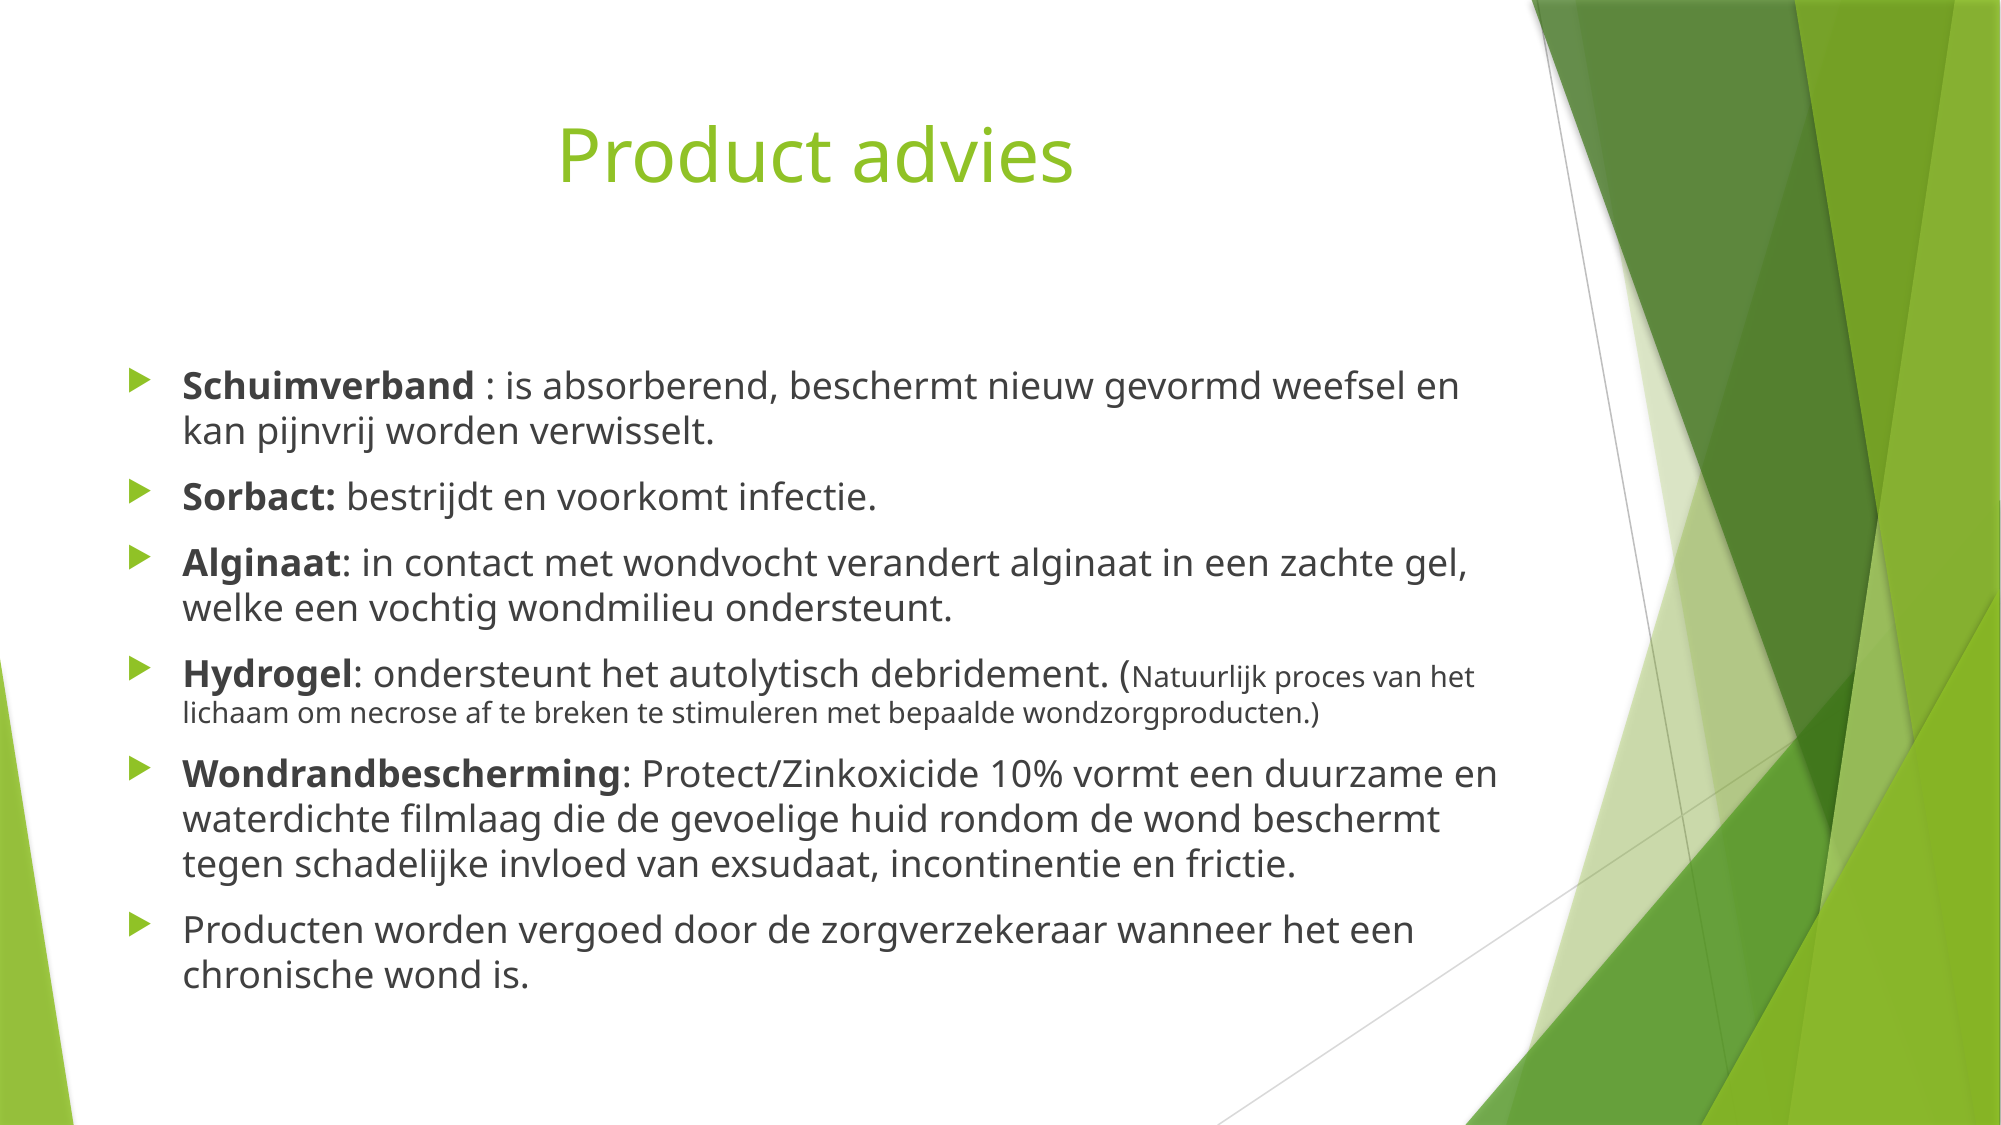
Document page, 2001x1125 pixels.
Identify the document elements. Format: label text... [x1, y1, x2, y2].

title Product advies [111, 99, 1522, 317]
list Schuimverband : is absorberend, beschermt nieuw gevormd weefsel en kan pijnvrij worden verwisselt. Sorbact: bestrijdt en voorkomt infectie. Alginaat: in contact met wondvocht verandert alginaat in een zachte gel, welke een vochtig wondmilieu ondersteunt. Hydrogel: ondersteunt het autolytisch debridement. (Natuurlijk proces van het lichaam om necrose af te breken te stimuleren met bepaalde wondzorgproducten.) Wondrandbescherming: Protect/Zinkoxicide 10% vormt een duurzame en waterdichte filmlaag die de gevoelige huid rondom de wond beschermt tegen schadelijke invloed van exsudaat, incontinentie en frictie. Producten worden vergoed door de zorgverzekeraar wanneer het een chronische wond is. [111, 354, 1522, 992]
